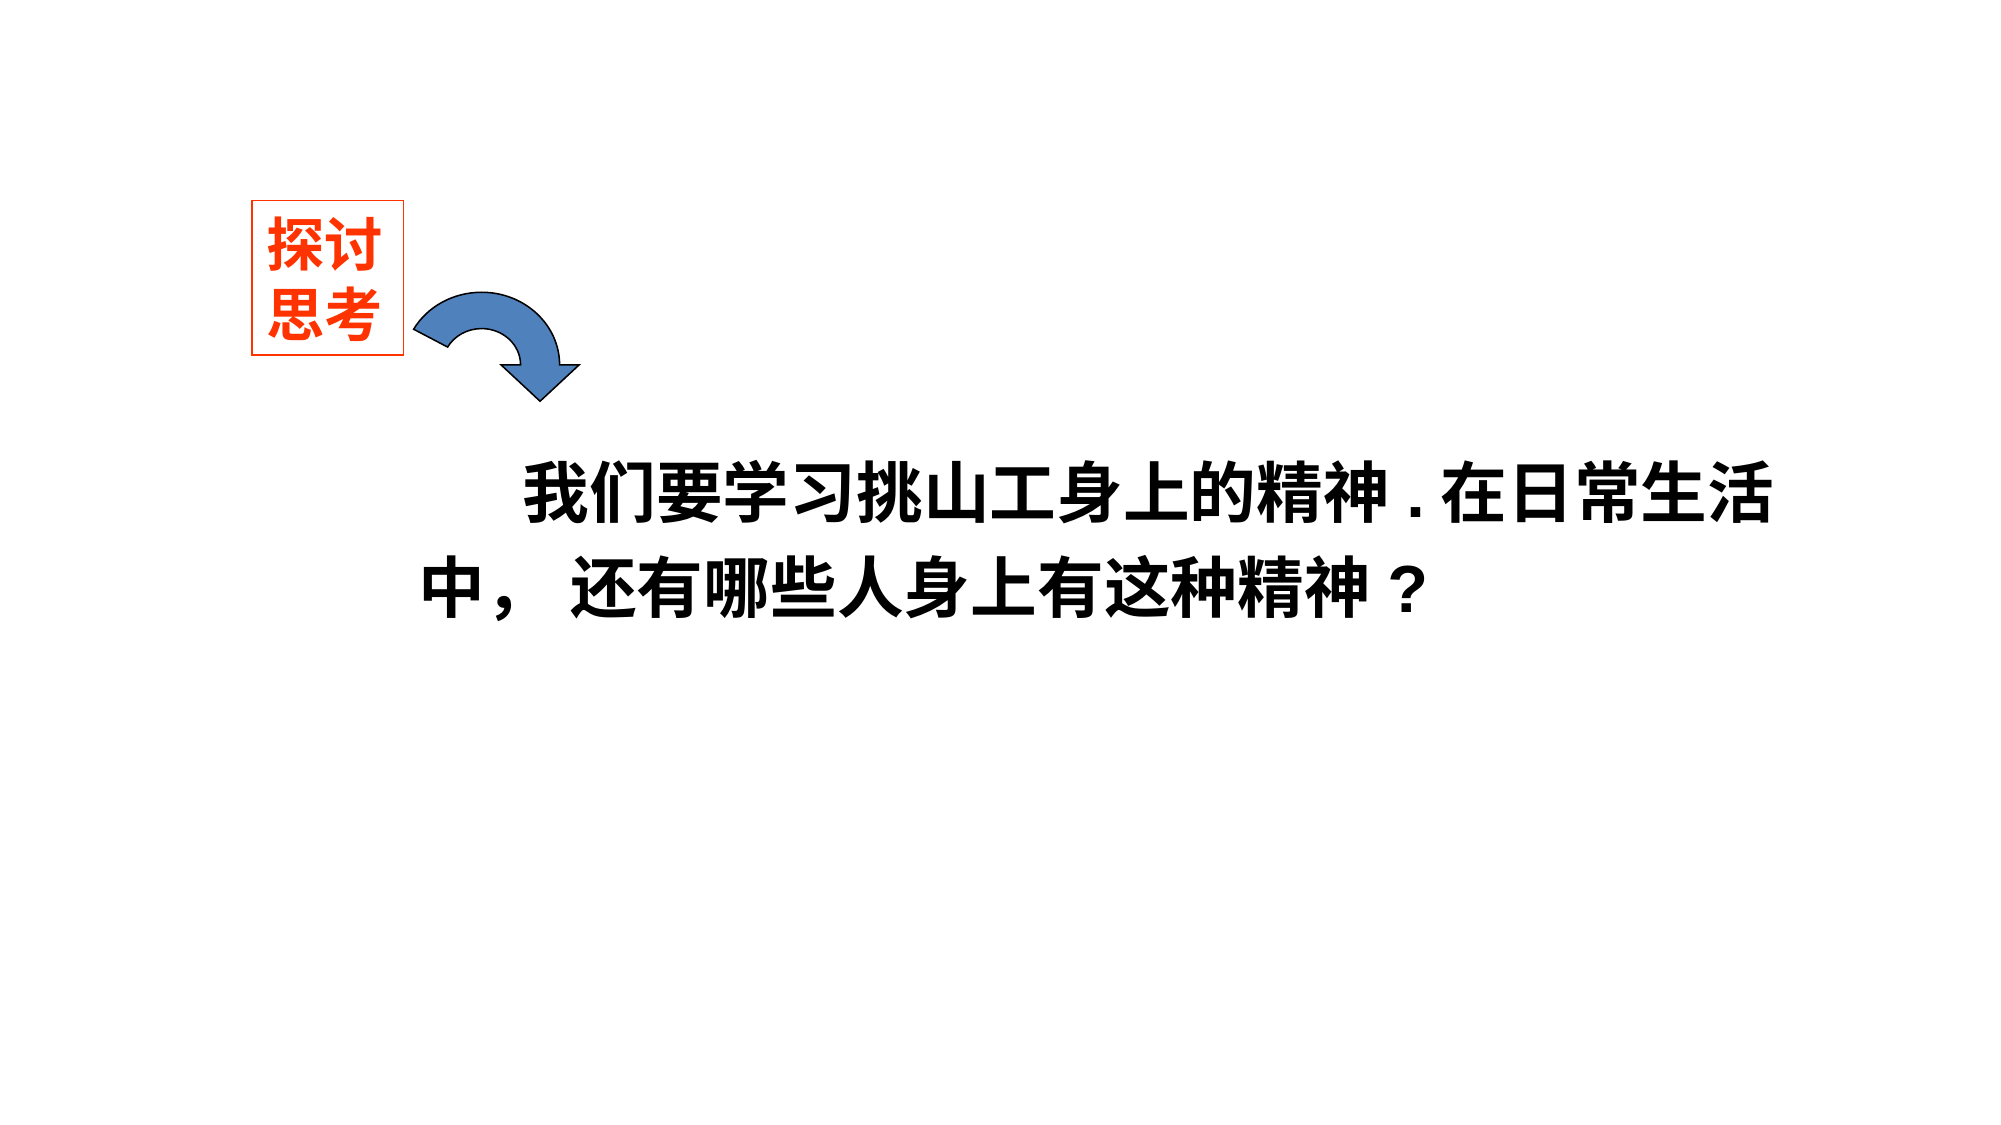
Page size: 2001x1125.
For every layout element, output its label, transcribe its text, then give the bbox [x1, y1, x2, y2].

text_box [413, 292, 580, 402]
text_box 探讨思考 [251, 200, 404, 356]
text_box 我们要学习挑山工身上的精神.在日常生活中， 还有哪些人身上有这种精神? [403, 427, 1814, 730]
